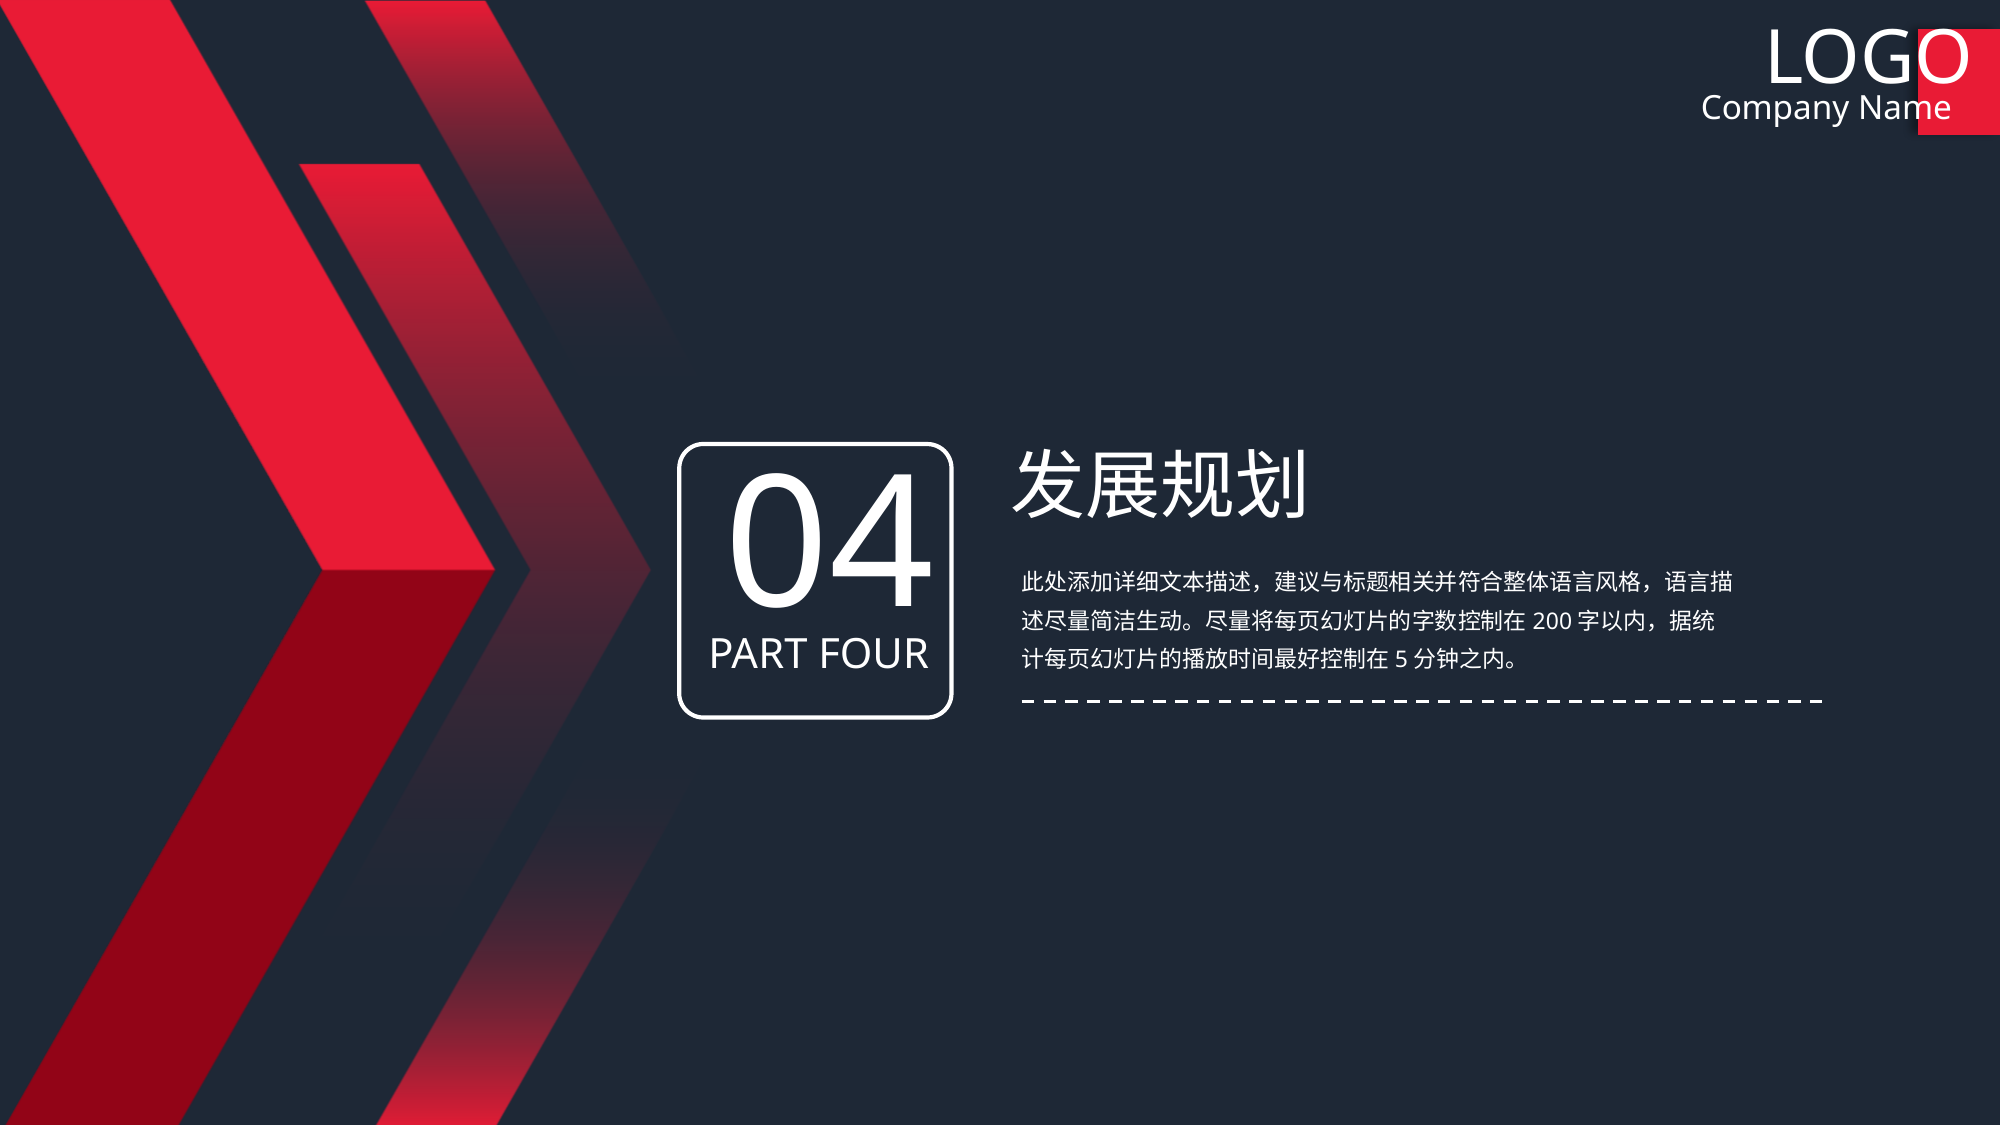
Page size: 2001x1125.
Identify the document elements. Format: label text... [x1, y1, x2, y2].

text_box 此处添加详细文本描述，建议与标题相关并符合整体语言风格，语言描述尽量简洁生动。尽量将每页幻灯片的字数控制在200字以内，据统计每页幻灯片的播放时间最好控制在5分钟之内。 [1006, 549, 1752, 680]
text_box LOGO [1749, 1, 1989, 106]
text_box [704, 442, 709, 619]
picture [0, 0, 704, 1125]
text_box [1968, 28, 2000, 136]
text_box [704, 455, 953, 719]
text_box 发展规划 [995, 430, 1326, 536]
text_box [704, 0, 2000, 1125]
text_box Company Name [1666, 74, 1968, 139]
text_box PART FOUR [704, 619, 945, 685]
text_box 04 [709, 416, 949, 651]
